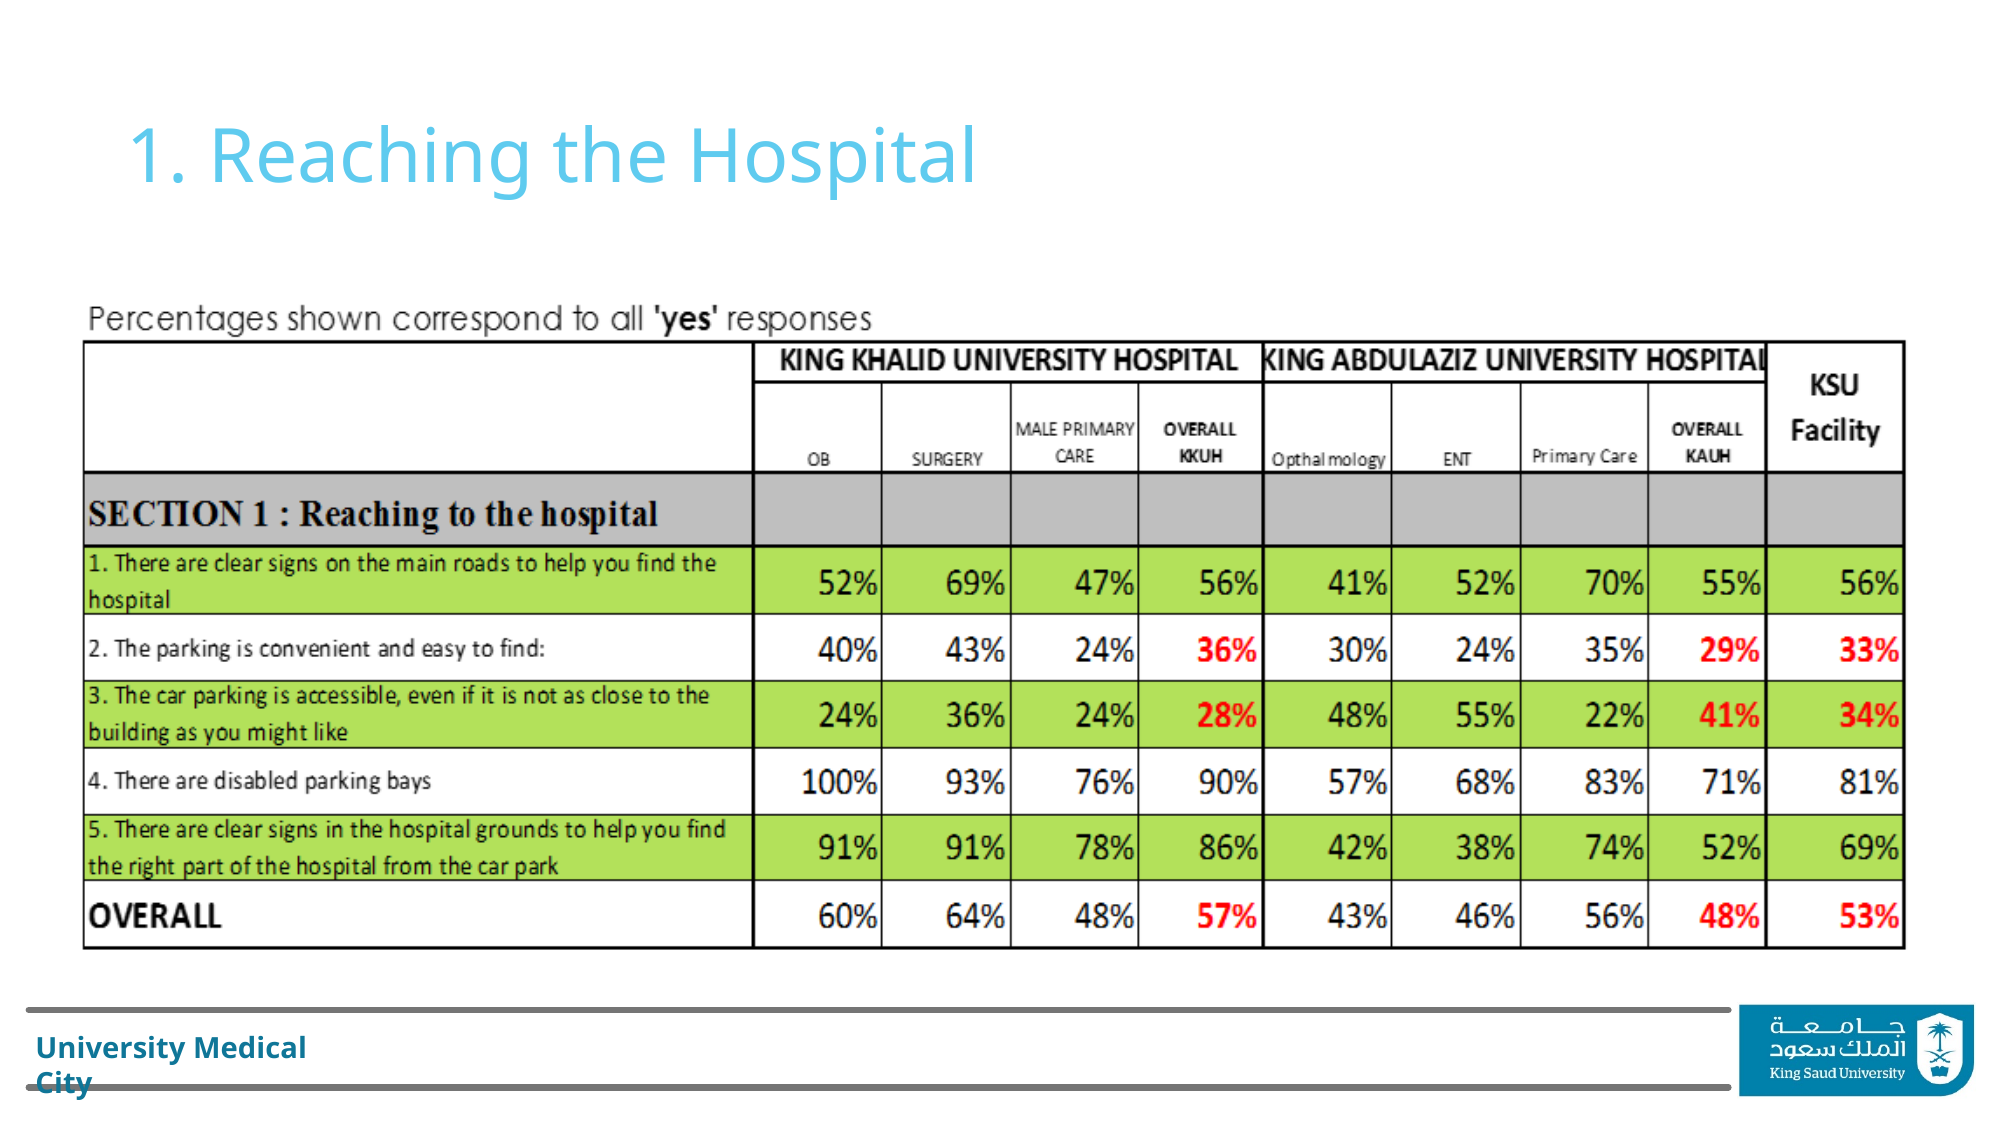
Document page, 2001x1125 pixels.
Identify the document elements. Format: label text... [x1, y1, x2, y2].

picture [78, 301, 1921, 965]
picture [1737, 1002, 1976, 1099]
title 1. Reaching the Hospital [111, 99, 1522, 299]
